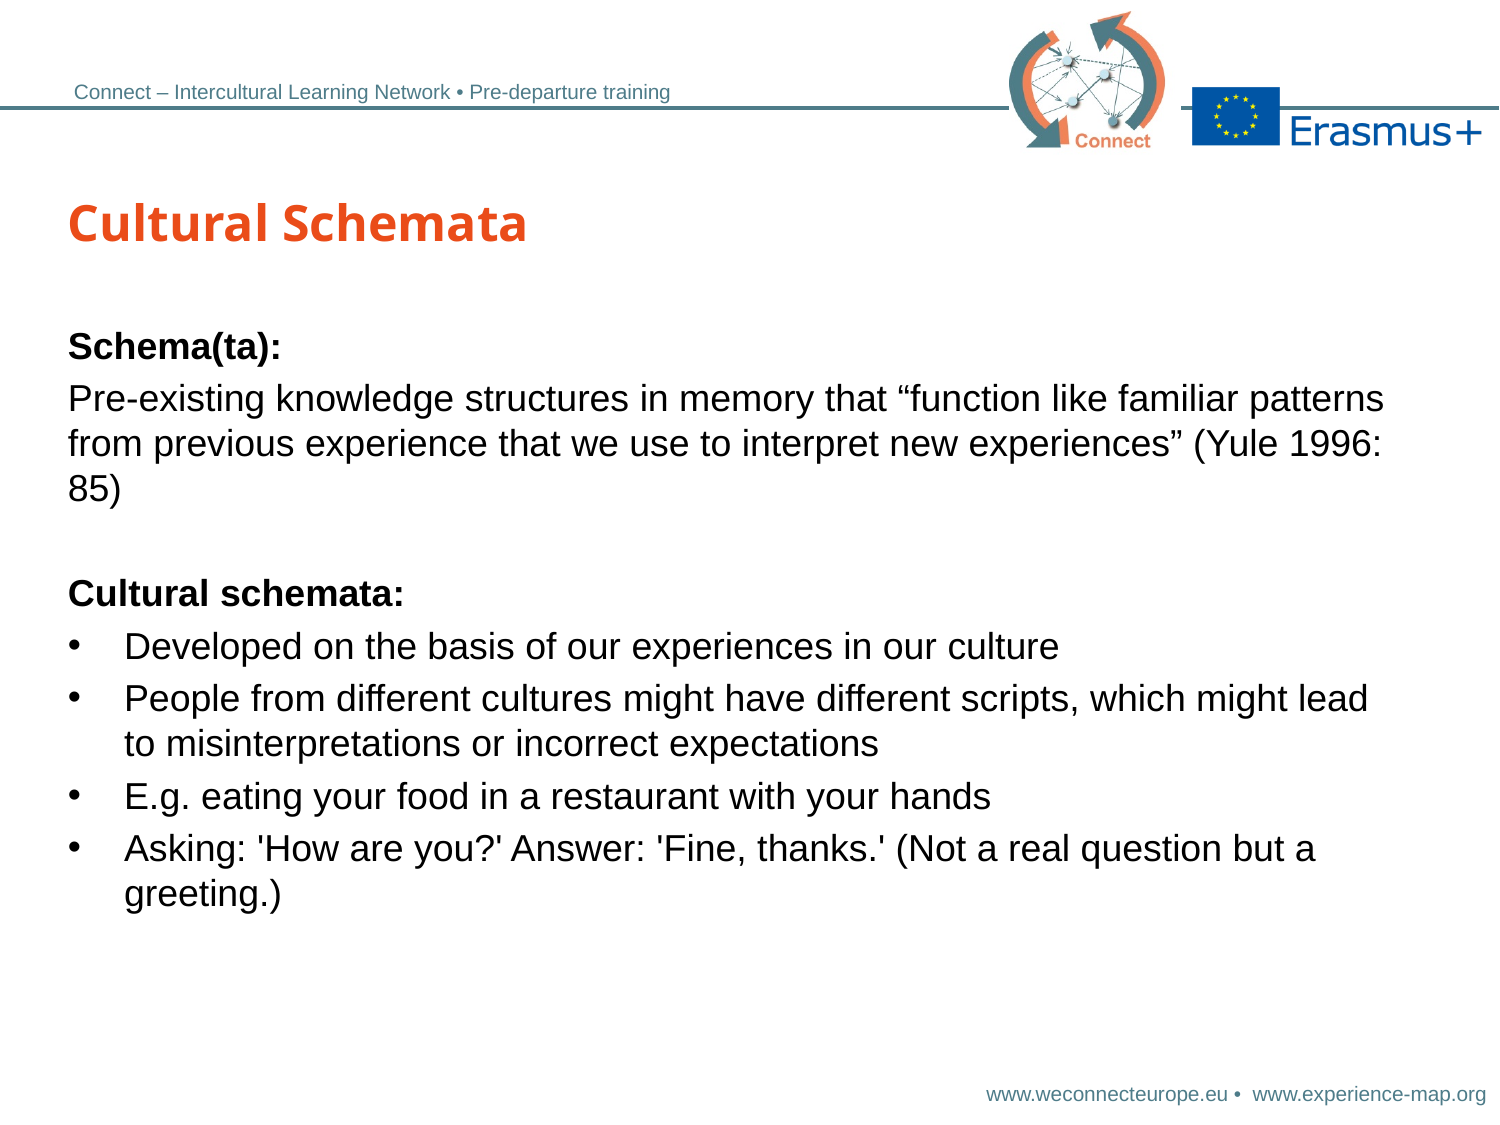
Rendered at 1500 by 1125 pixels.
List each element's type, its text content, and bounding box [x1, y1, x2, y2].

list Schema(ta): Pre-existing knowledge structures in memory that “function like familiar patterns from previous experience that we use to interpret new experiences” (Yule 1996: 85) Cultural schemata: Developed on the basis of our experiences in our culture People from different cultures might have different scripts, which might lead to misinterpretations or incorrect expectations E.g. eating your food in a restaurant with your hands Asking: 'How are you?' Answer: 'Fine, thanks.' (Not a real question but a greeting.) [53, 314, 1404, 958]
title Cultural Schemata [53, 184, 1404, 314]
picture [1009, 11, 1498, 162]
